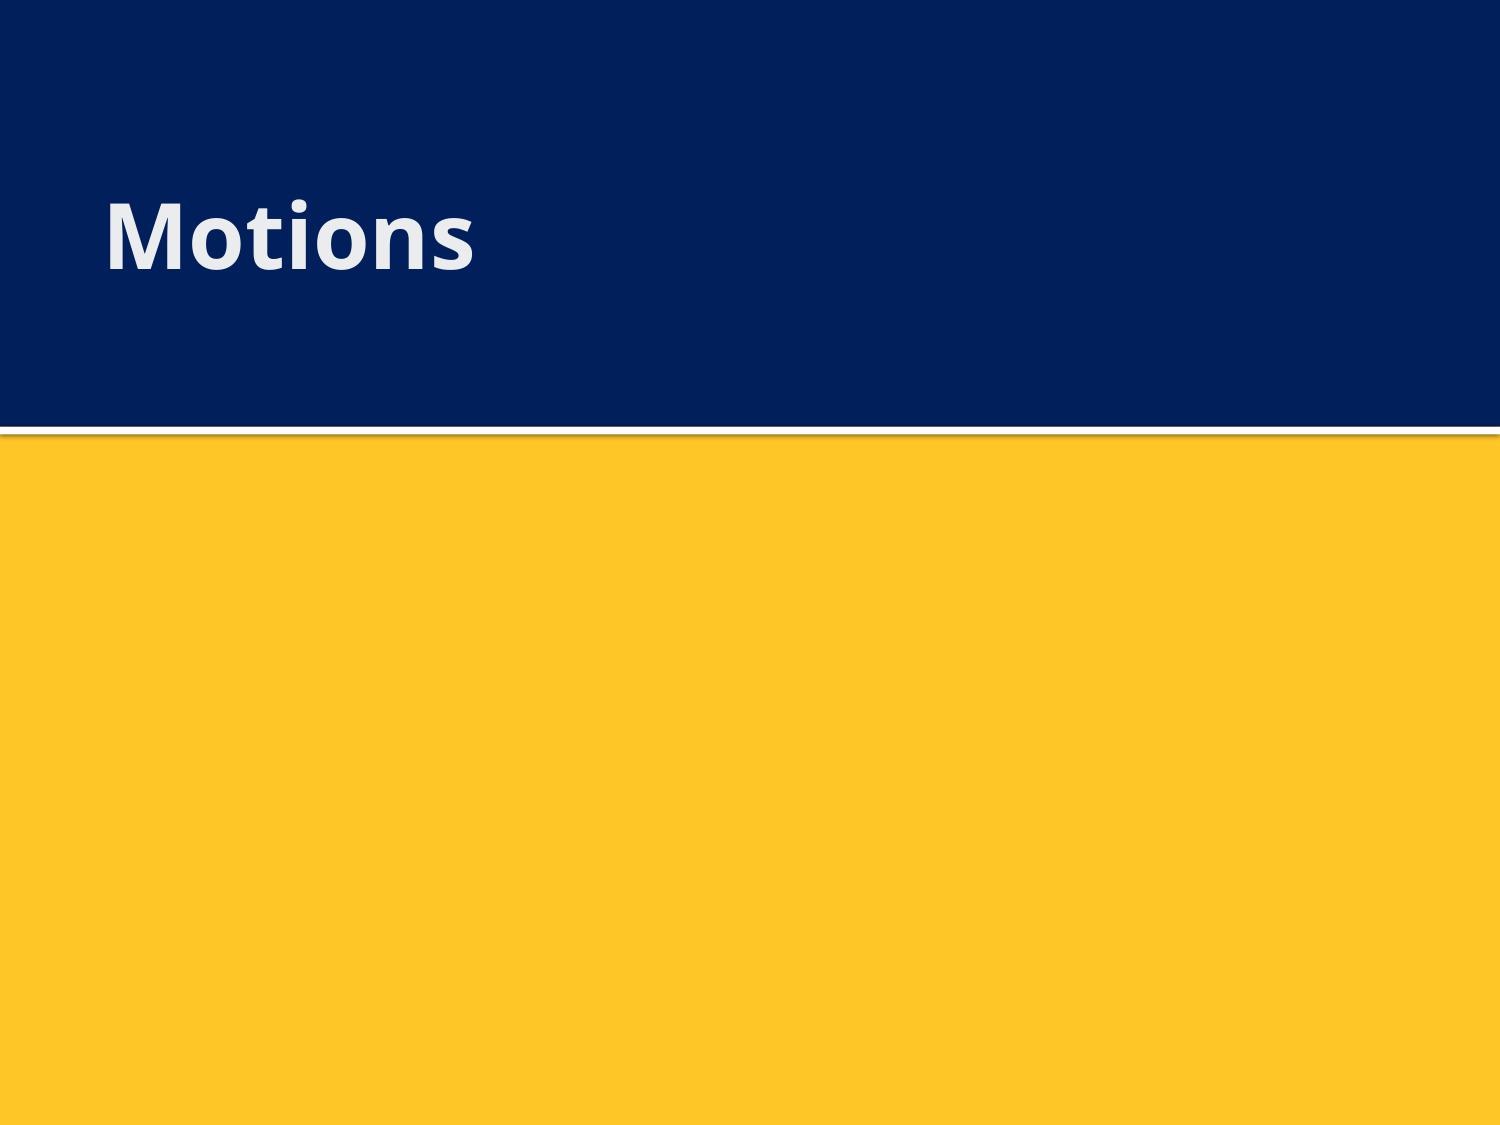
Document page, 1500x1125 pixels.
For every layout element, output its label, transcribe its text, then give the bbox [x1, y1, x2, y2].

title Motions [87, 19, 1438, 289]
